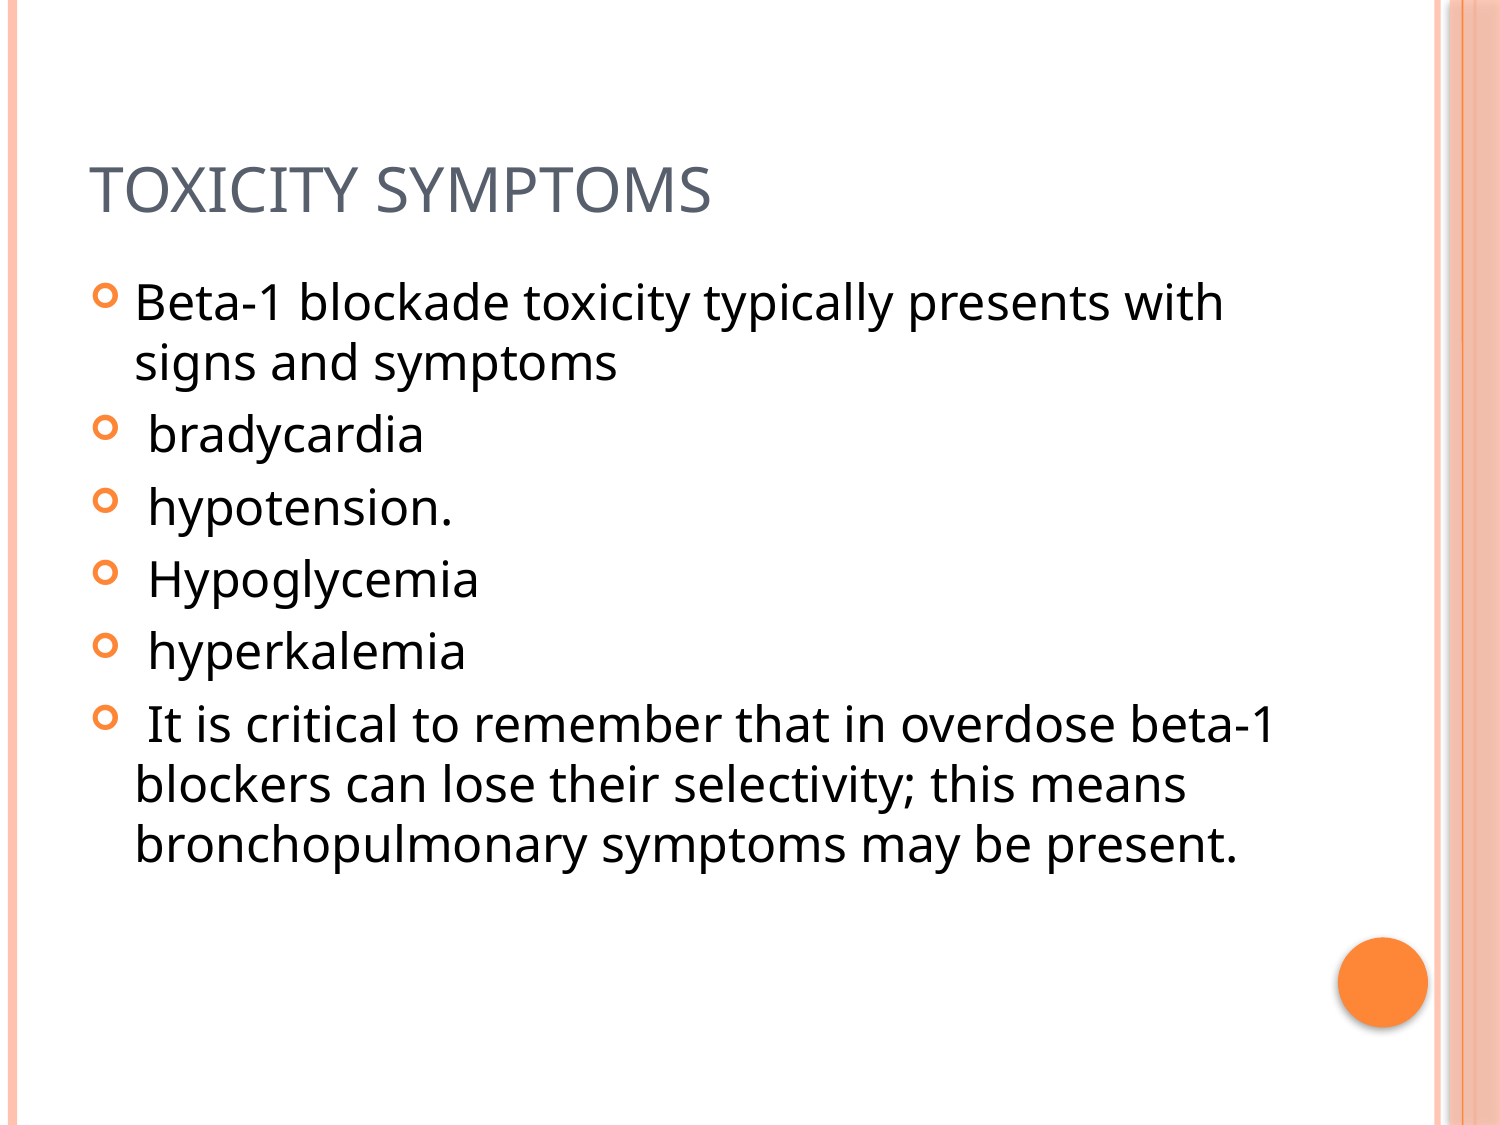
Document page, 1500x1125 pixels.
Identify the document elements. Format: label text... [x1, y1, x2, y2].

list Beta-1 blockade toxicity typically presents with signs and symptoms bradycardia hypotension. Hypoglycemia hyperkalemia It is critical to remember that in overdose beta-1 blockers can lose their selectivity; this means bronchopulmonary symptoms may be present. [75, 262, 1300, 1062]
title TOXICITY SYMPTOMS [75, 45, 1300, 233]
